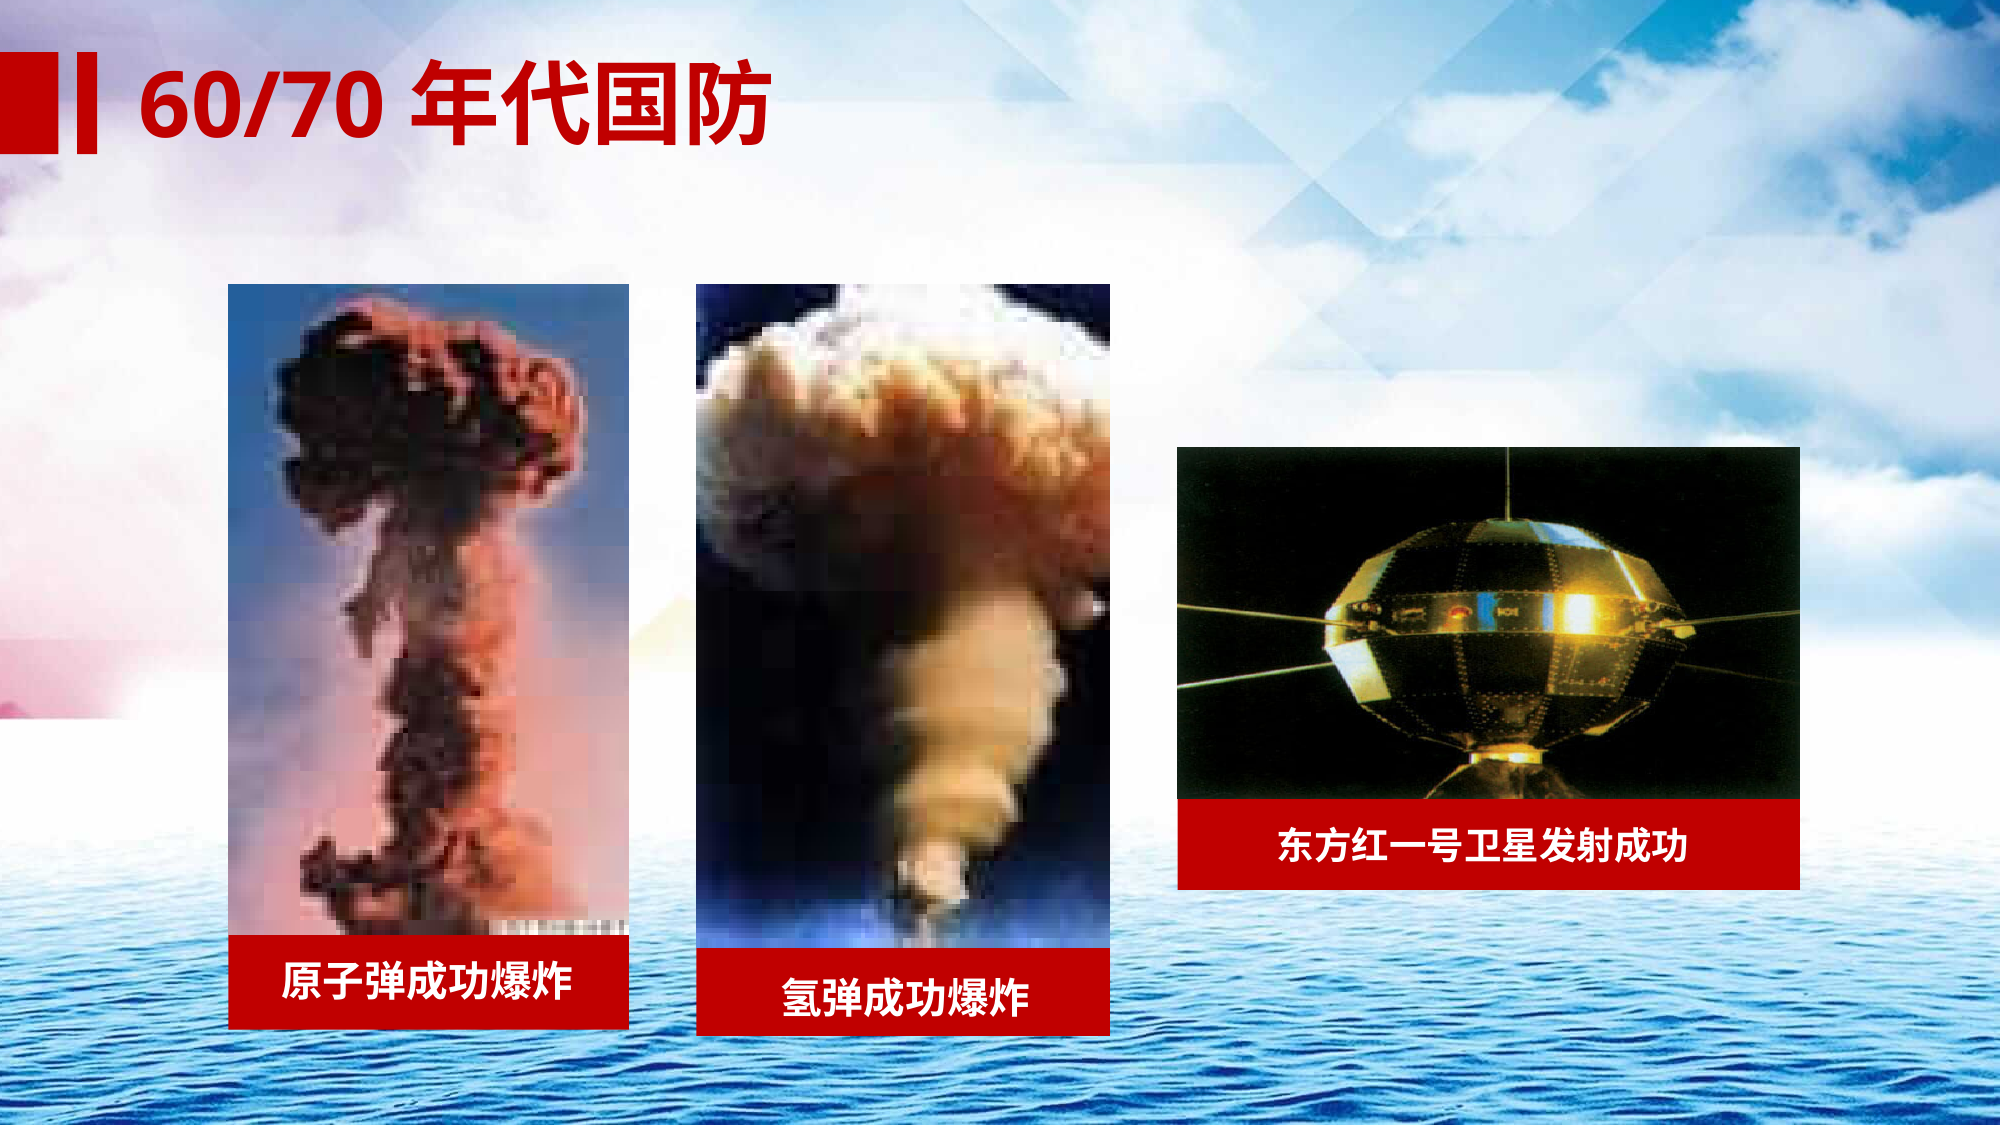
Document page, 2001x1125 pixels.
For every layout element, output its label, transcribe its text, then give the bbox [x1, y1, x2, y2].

text_box 东方红一号卫星发射成功 [1262, 814, 1716, 875]
text_box 氢弹成功爆炸 [765, 964, 1046, 1029]
text_box 原子弹成功爆炸 [247, 947, 666, 1013]
text_box [1175, 792, 1803, 893]
text_box [0, 49, 61, 157]
text_box [225, 931, 632, 1032]
text_box [694, 938, 1113, 1039]
text_box [74, 49, 100, 157]
picture [0, 0, 2000, 1125]
text_box 60/70年代国防 [123, 51, 977, 240]
